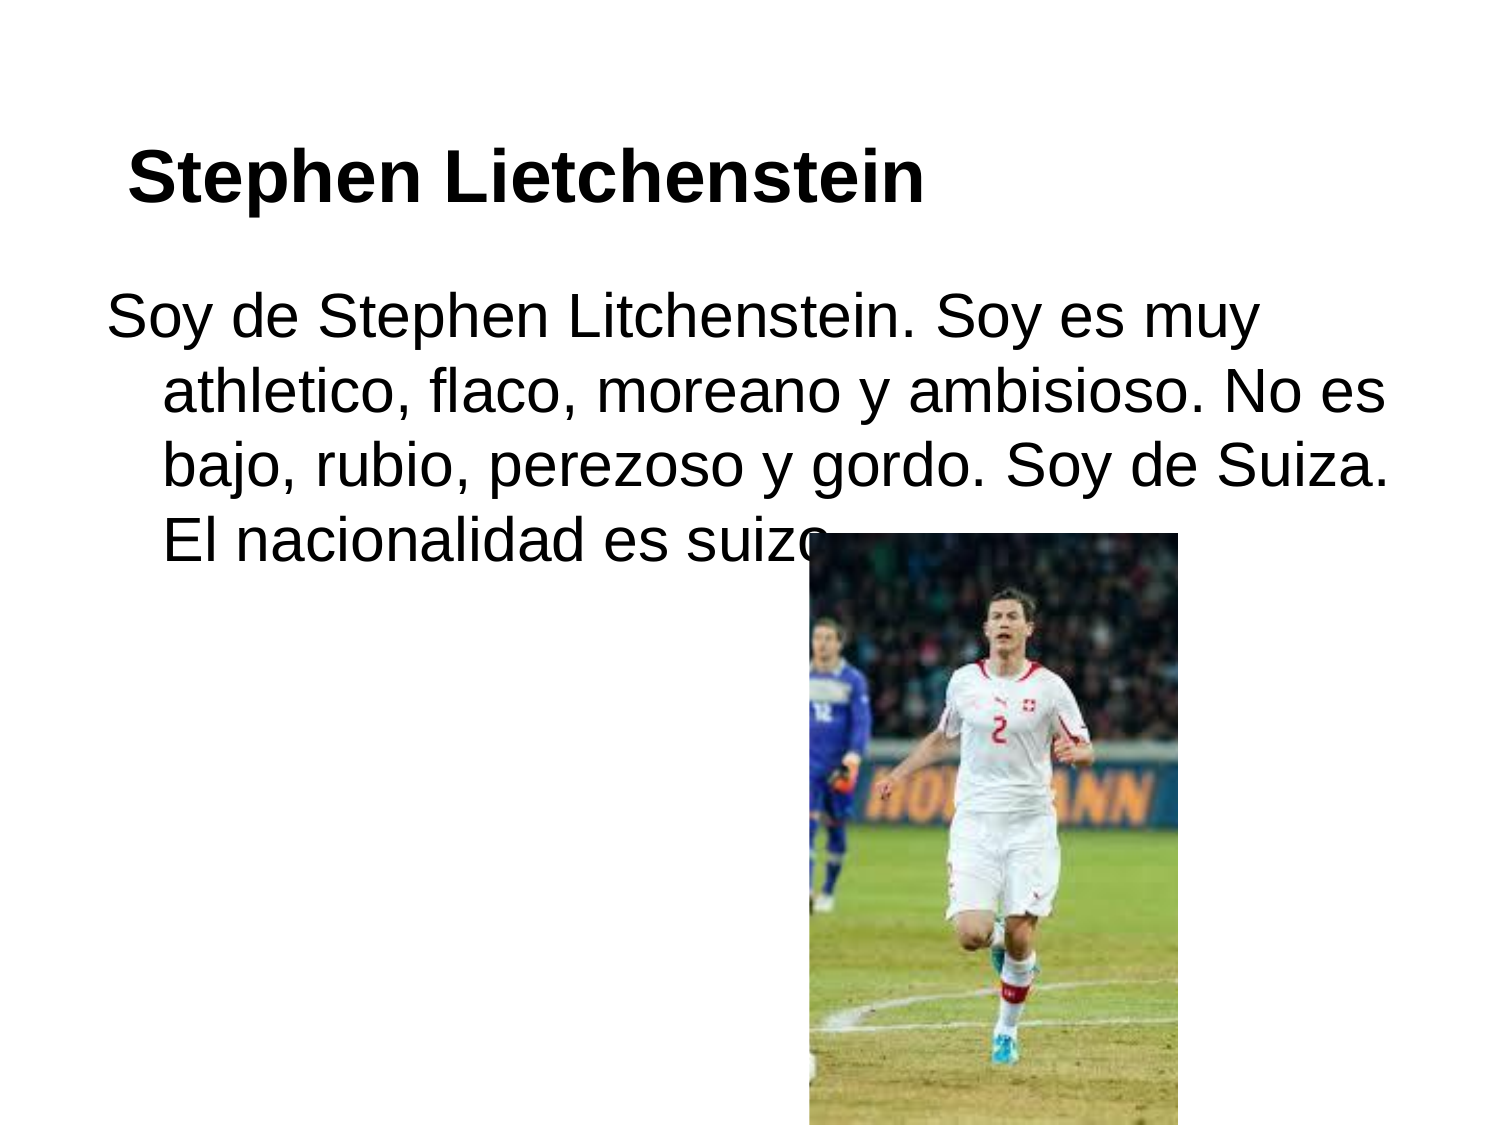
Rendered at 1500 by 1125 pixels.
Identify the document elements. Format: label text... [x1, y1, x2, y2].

title Stephen Lietchenstein [75, 45, 1425, 233]
text_box [809, 533, 1178, 1125]
list Soy de Stephen Litchenstein. Soy es muy athletico, flaco, moreano y ambisioso. No es bajo, rubio, perezoso y gordo. Soy de Suiza. El nacionalidad es suizo. [91, 259, 1442, 1075]
